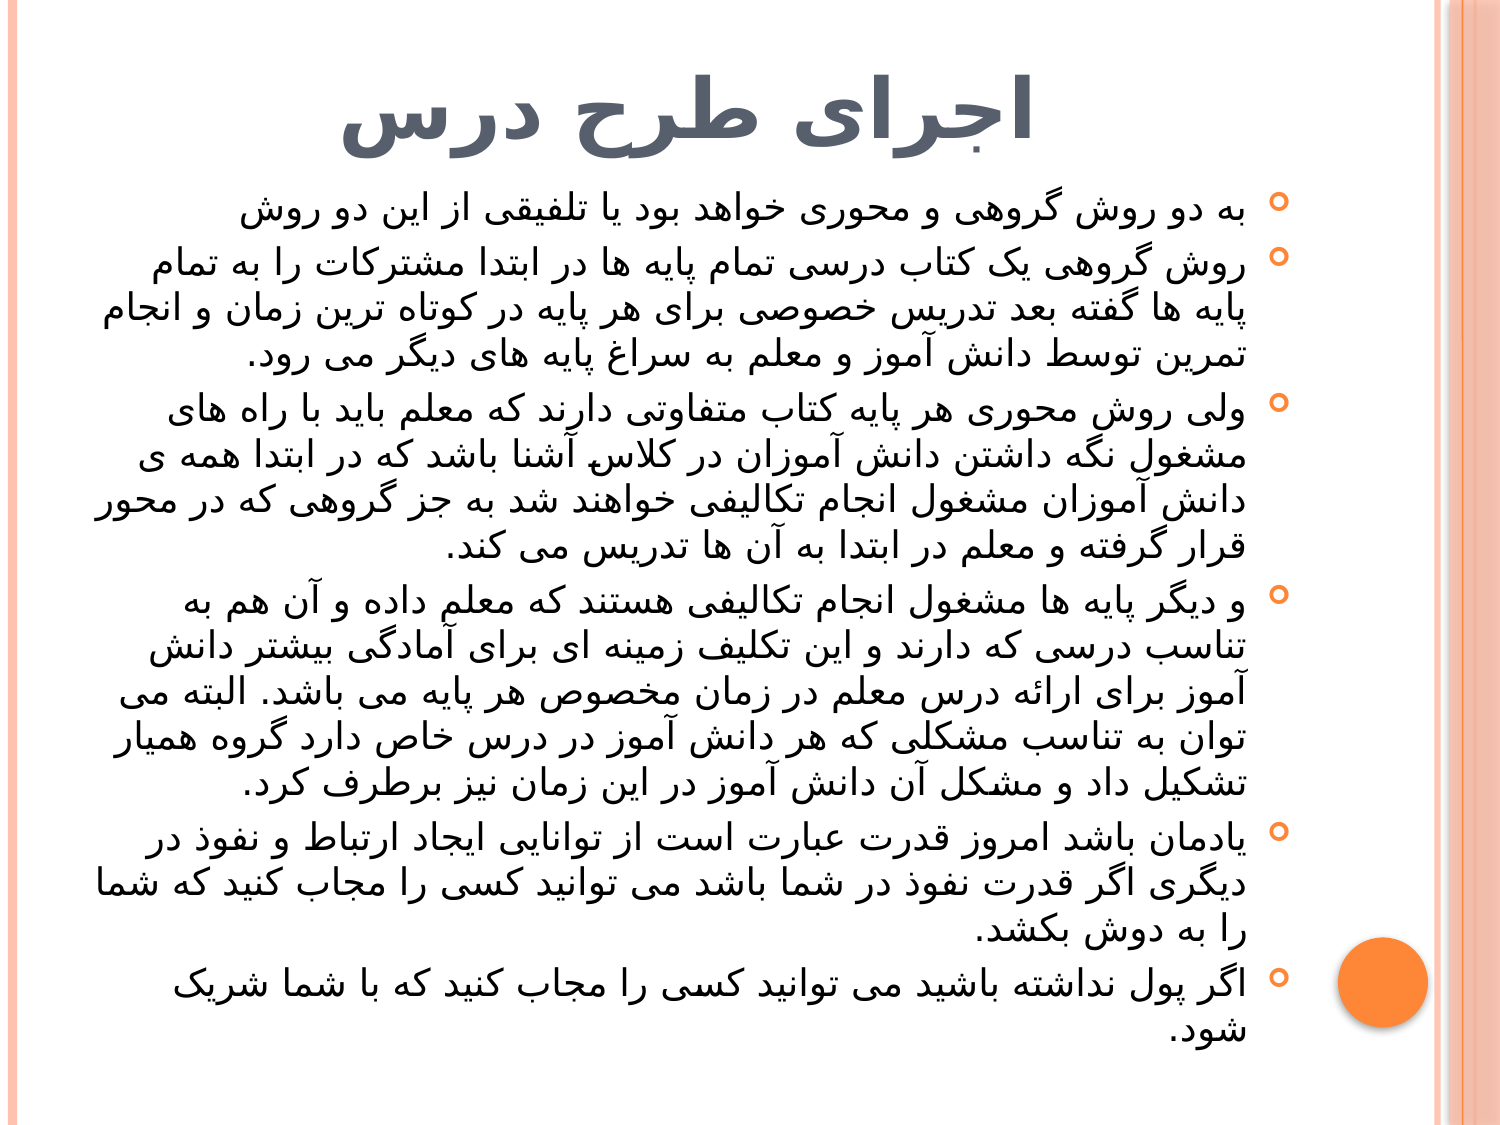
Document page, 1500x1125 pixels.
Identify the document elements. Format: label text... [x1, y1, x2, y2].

title اجرای طرح درس [75, 45, 1300, 163]
list به دو روش گروهی و محوری خواهد بود یا تلفیقی از این دو روش روش گروهی یک کتاب درسی تمام پایه ها در ابتدا مشترکات را به تمام پایه ها گفته بعد تدریس خصوصی برای هر پایه در کوتاه ترین زمان و انجام تمرین توسط دانش آموز و معلم به سراغ پایه های دیگر می رود. ولی روش محوری هر پایه کتاب متفاوتی دارند که معلم باید با راه های مشغول نگه داشتن دانش آموزان در کلاس آشنا باشد که در ابتدا همه ی دانش آموزان مشغول انجام تکالیفی خواهند شد به جز گروهی که در محور قرار گرفته و معلم در ابتدا به آن ها تدریس می کند. و دیگر پایه ها مشغول انجام تکالیفی هستند که معلم داده و آن هم به تناسب درسی که دارند و این تکلیف زمینه ای برای آمادگی بیشتر دانش آموز برای ارائه درس معلم در زمان مخصوص هر پایه می باشد. البته می توان به تناسب مشکلی که هر دانش آموز در درس خاص دارد گروه همیار تشکیل داد و مشکل آن دانش آموز در این زمان نیز برطرف کرد. یادمان باشد امروز قدرت عبارت است از توانایی ایجاد ارتباط و نفوذ در دیگری اگر قدرت نفوذ در شما باشد می توانید کسی را مجاب کنید که شما را به دوش بکشد. اگر پول نداشته باشید می توانید کسی را مجاب کنید که با شما شریک شود. [75, 174, 1300, 1062]
